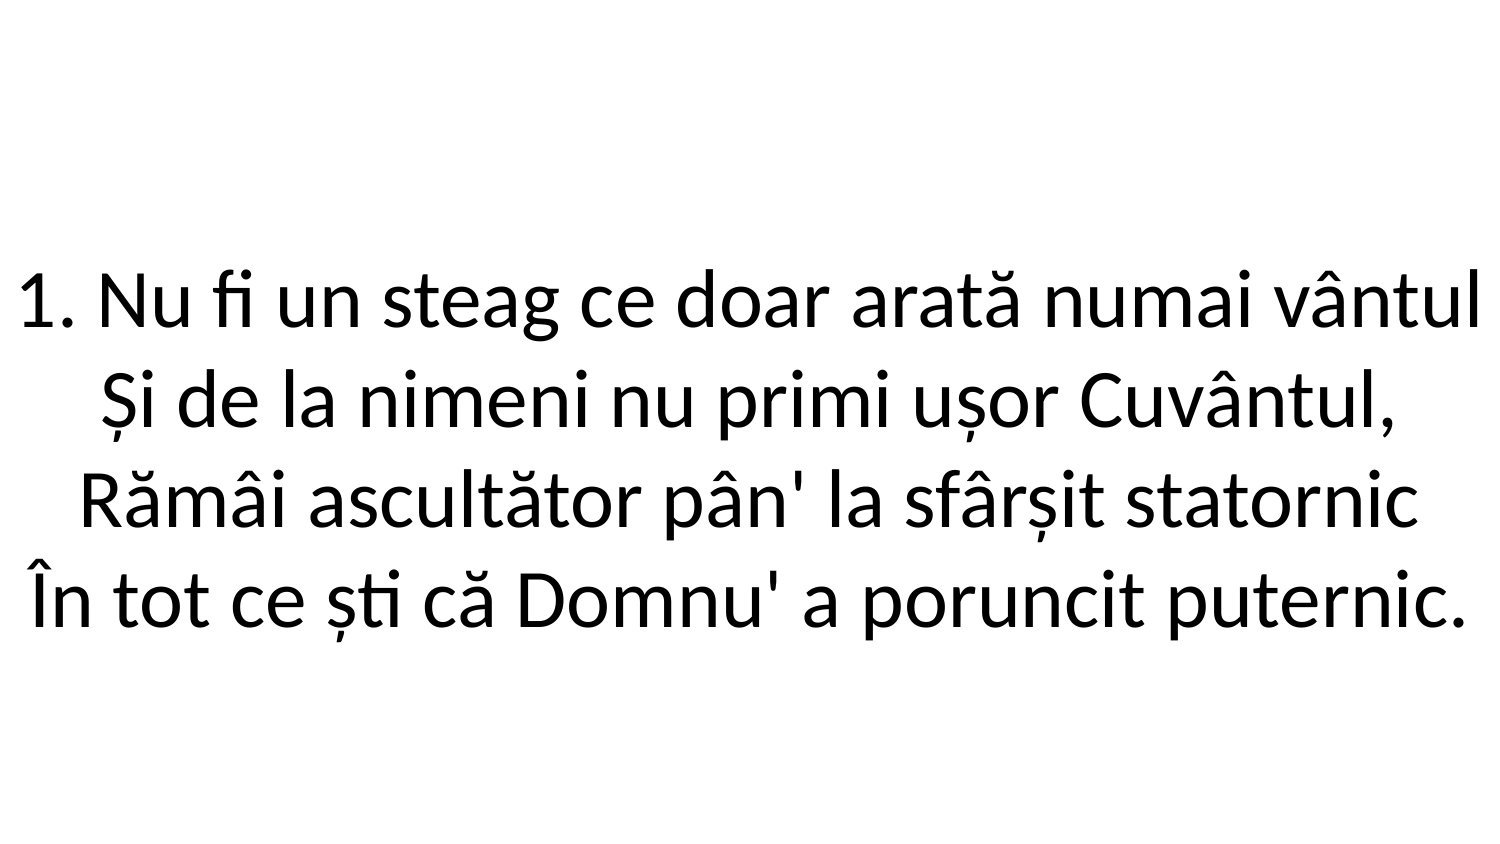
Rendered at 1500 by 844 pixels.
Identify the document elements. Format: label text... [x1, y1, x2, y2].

text_box 1. Nu fi un steag ce doar arată numai vântul Și de la nimeni nu primi ușor Cuvântul, Rămâi ascultător pân' la sfârșit statornic În tot ce ști că Domnu' a poruncit puternic. [0, 192, 1500, 652]
